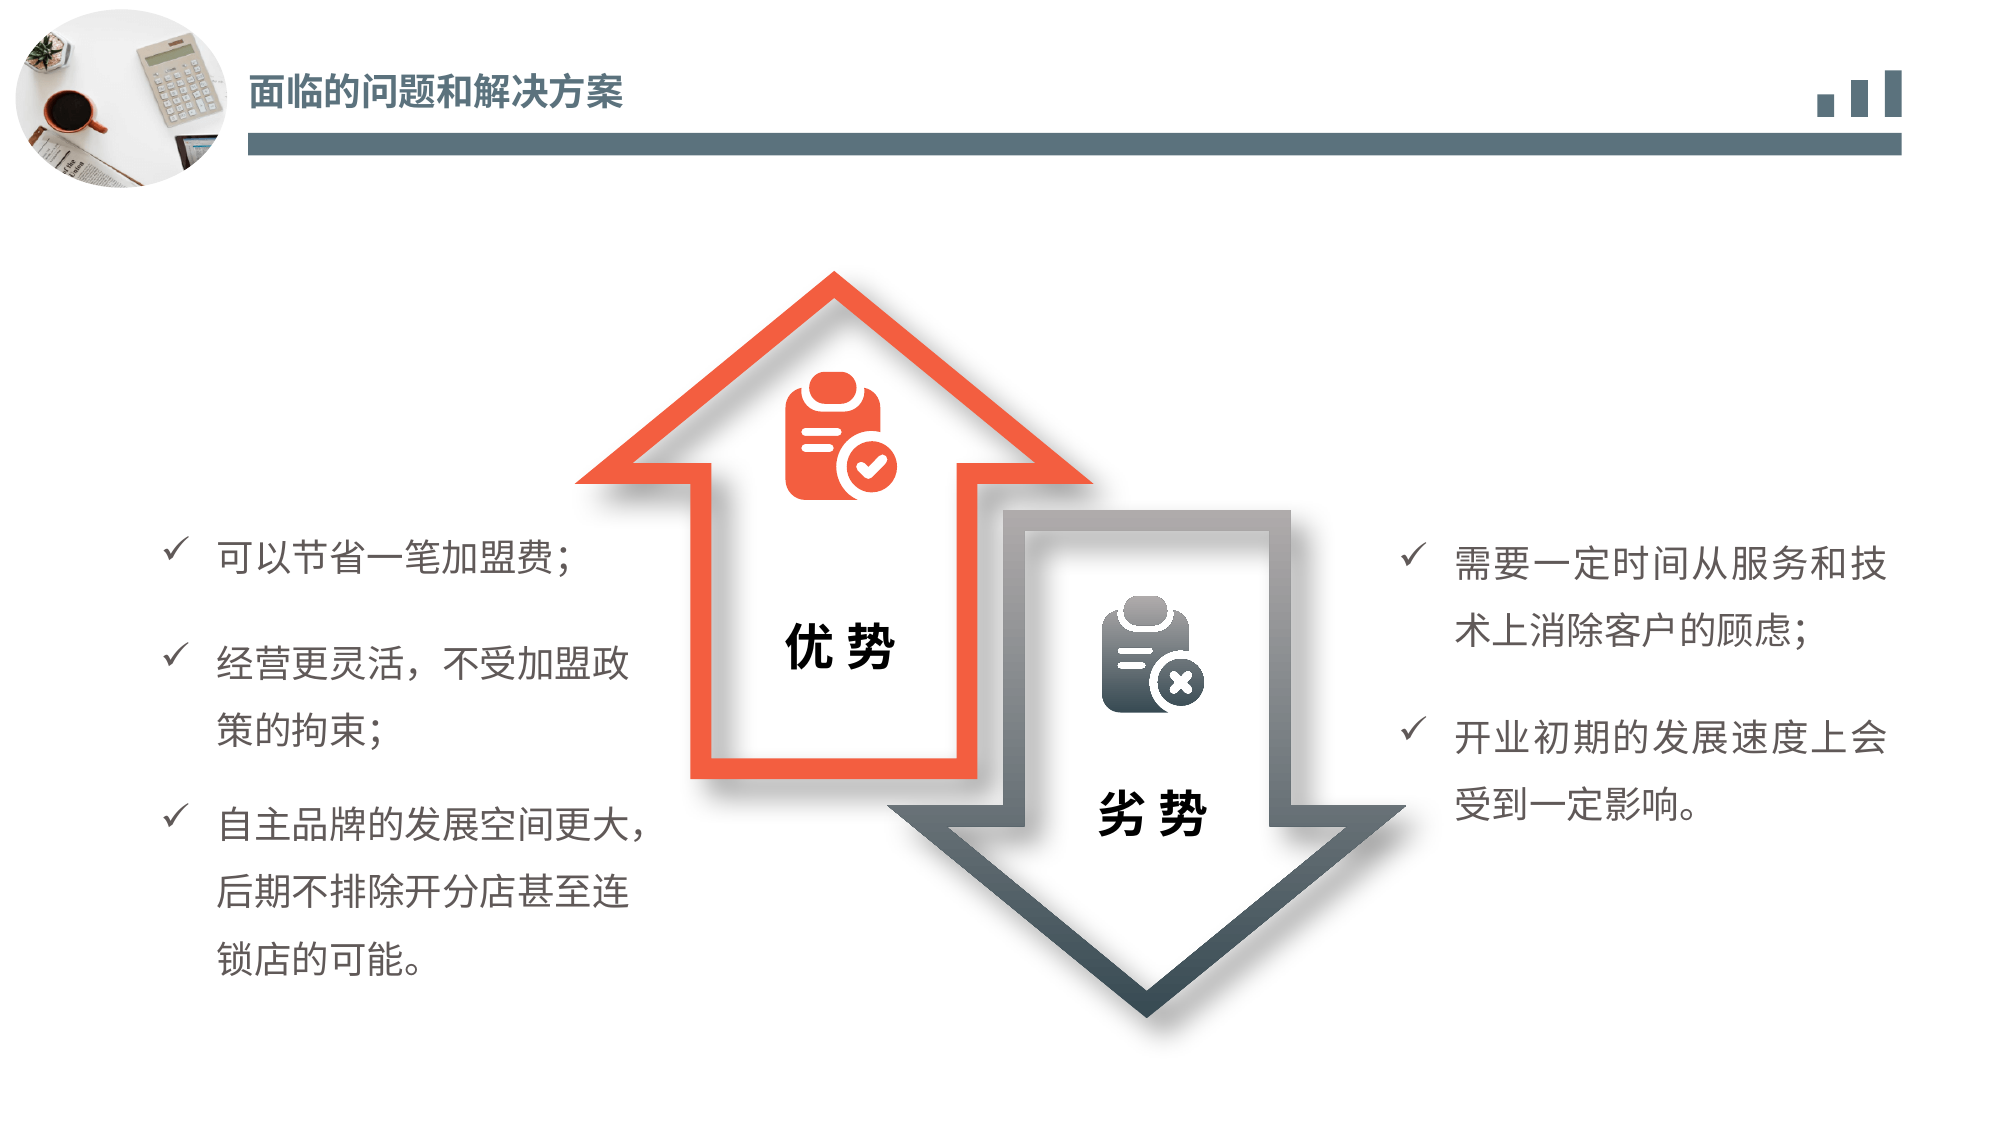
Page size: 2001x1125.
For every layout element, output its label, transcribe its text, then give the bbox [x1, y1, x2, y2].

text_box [887, 509, 1407, 1019]
text_box 需要一定时间从服务和技术上消除客户的顾虑； [1407, 510, 1903, 683]
text_box 可以节省一笔加盟费； [145, 504, 574, 609]
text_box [574, 270, 1094, 780]
text_box 开业初期的发展速度上会受到一定影响。 [1407, 683, 1903, 834]
text_box 经营更灵活，不受加盟政策的拘束； [145, 609, 574, 760]
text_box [1817, 70, 1902, 117]
text_box [14, 8, 229, 189]
text_box 自主品牌的发展空间更大，后期不排除开分店甚至连锁店的可能。 [145, 771, 645, 989]
text_box 面临的问题和解决方案 [234, 60, 639, 121]
text_box [247, 132, 1903, 156]
